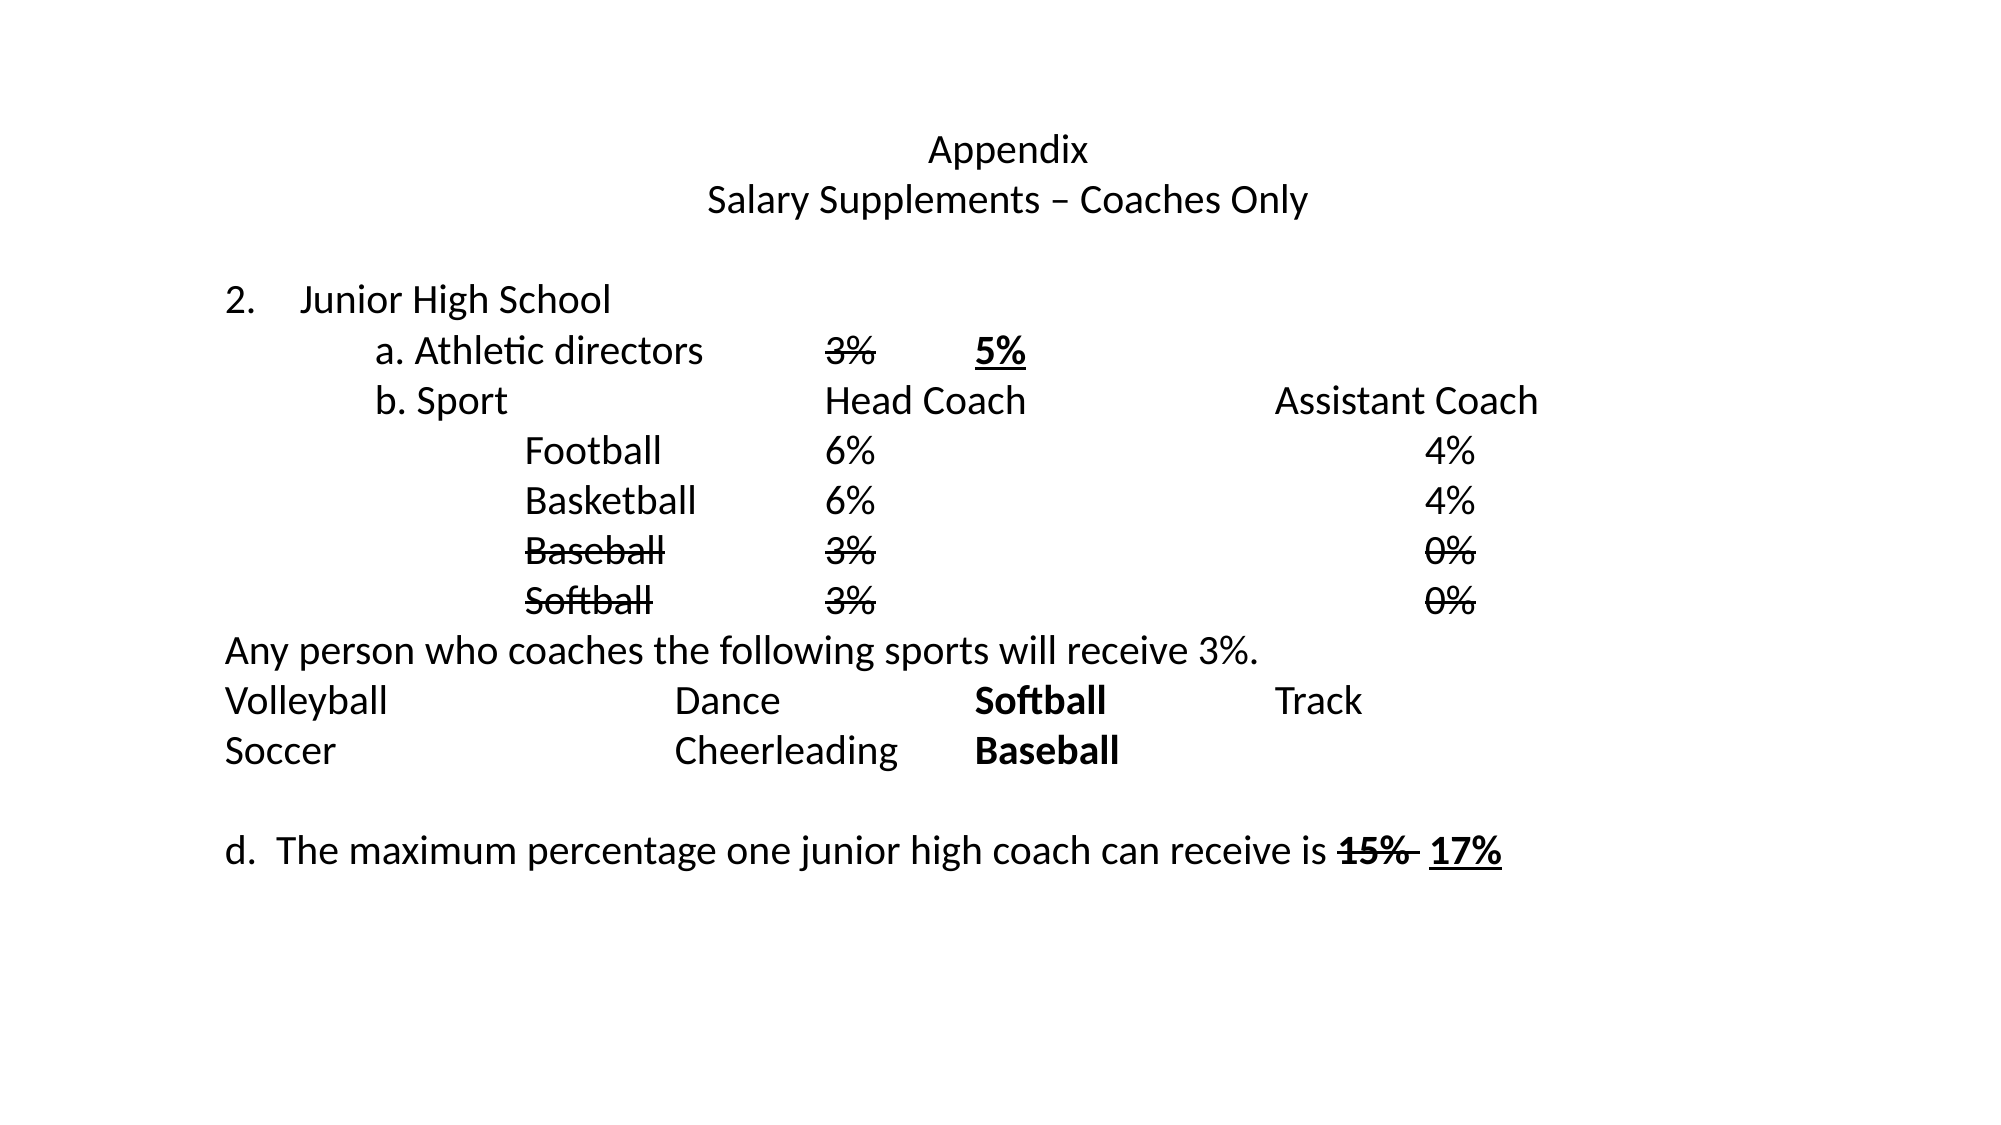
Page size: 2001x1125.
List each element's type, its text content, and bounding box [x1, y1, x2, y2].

text_box Appendix Salary Supplements – Coaches Only Junior High School a. Athletic directors 3% 5% b. Sport Head Coach Assistant Coach Football 6% 4% Basketball 6% 4% Baseball 3% 0% Softball 3% 0% Any person who coaches the following sports will receive 3%. Volleyball Dance Softball Track Soccer Cheerleading Baseball d. The maximum percentage one junior high coach can receive is 15% 17% [210, 114, 1807, 1030]
